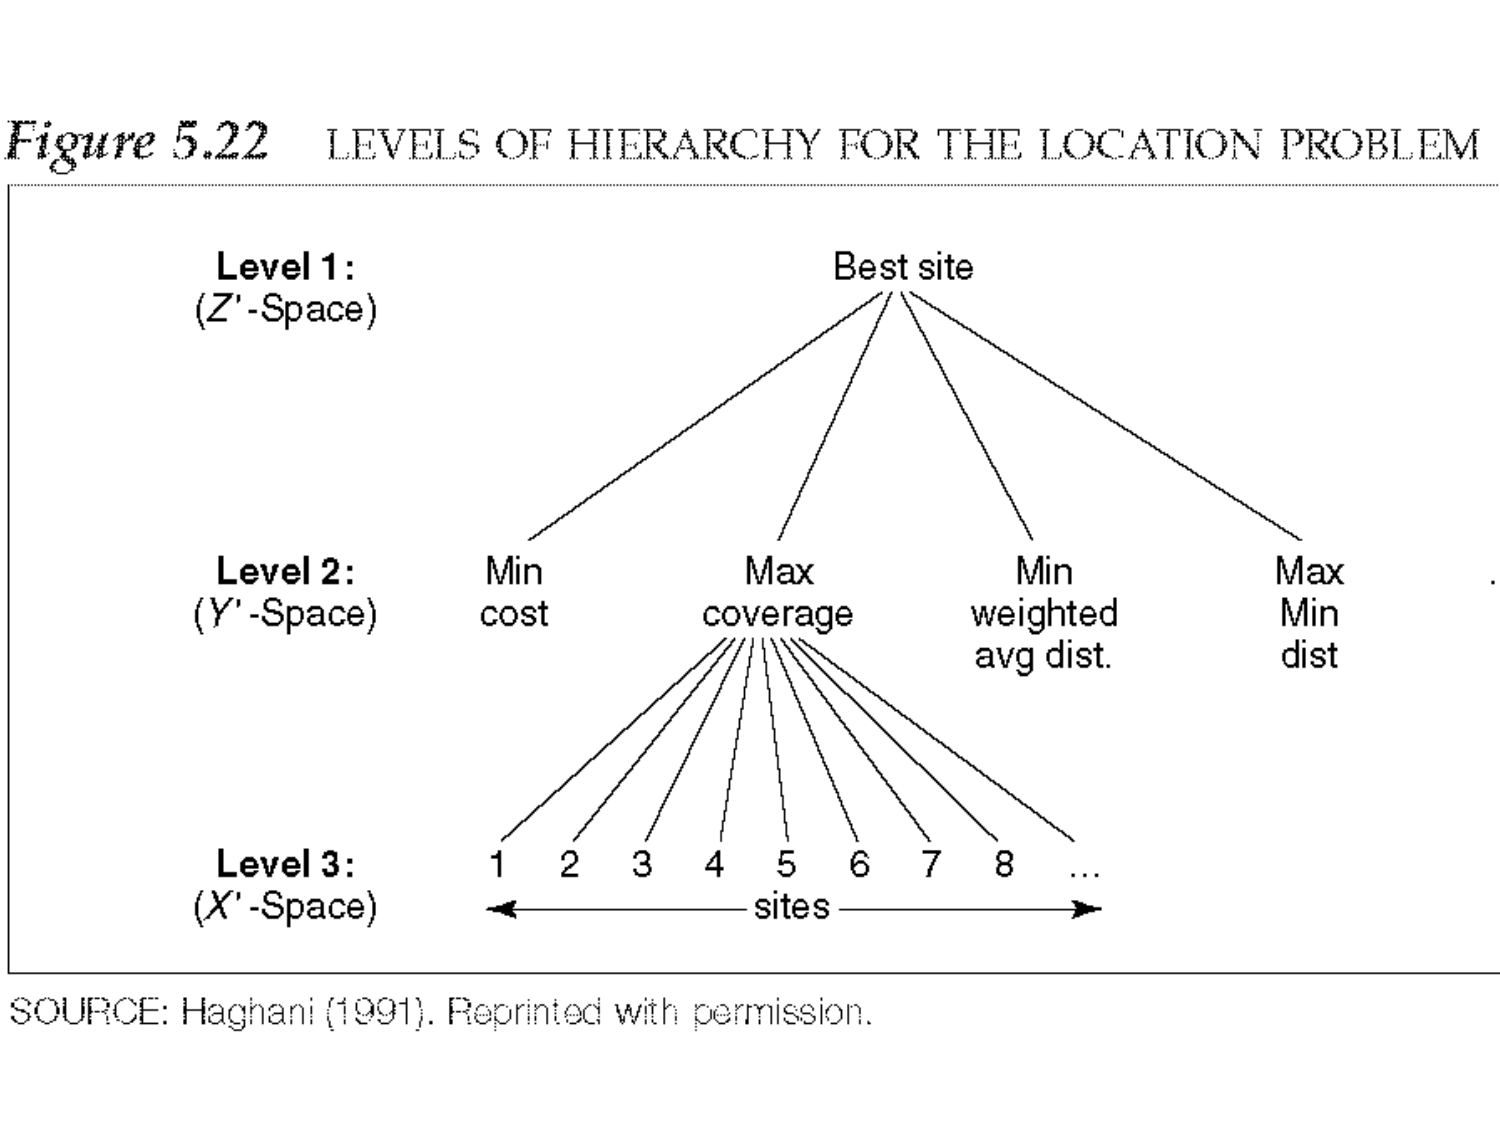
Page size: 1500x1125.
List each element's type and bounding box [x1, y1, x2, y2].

picture [0, 116, 1500, 1038]
